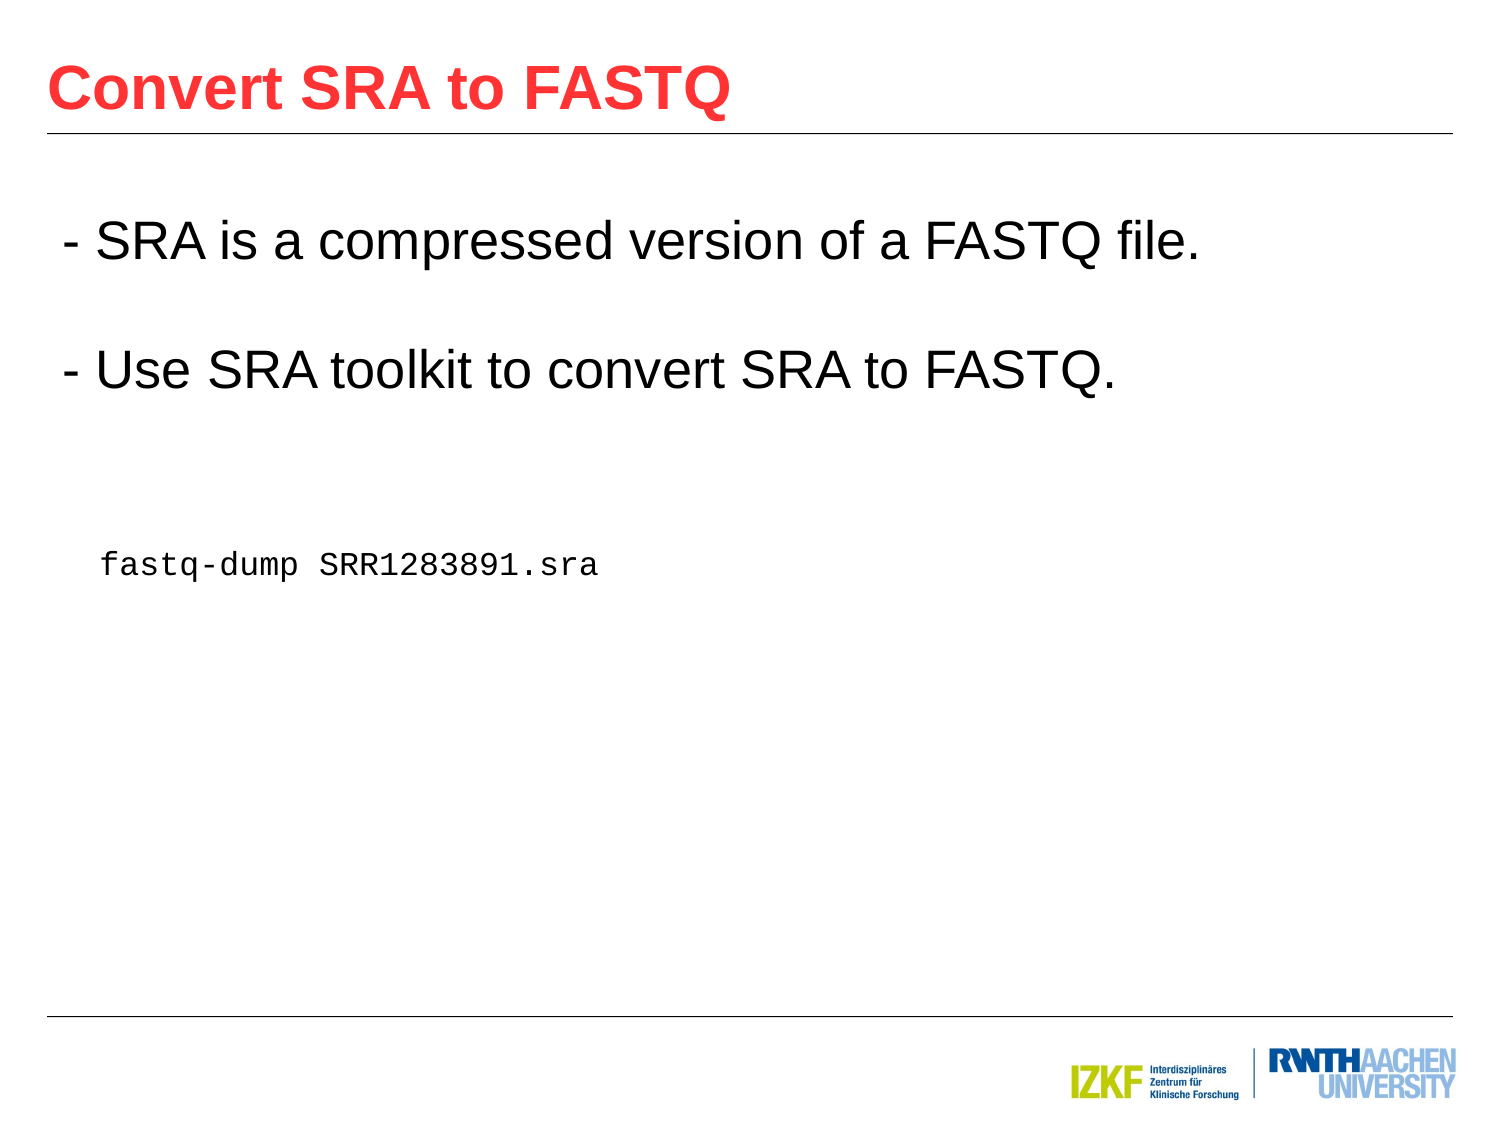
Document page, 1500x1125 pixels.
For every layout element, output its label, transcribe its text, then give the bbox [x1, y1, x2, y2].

text_box - SRA is a compressed version of a FASTQ file. - Use SRA toolkit to convert SRA to FASTQ. [62, 114, 1410, 921]
text_box Convert SRA to FASTQ [47, 0, 1453, 122]
picture [1056, 1023, 1471, 1123]
text_box fastq-dump SRR1283891.sra [84, 534, 1360, 610]
